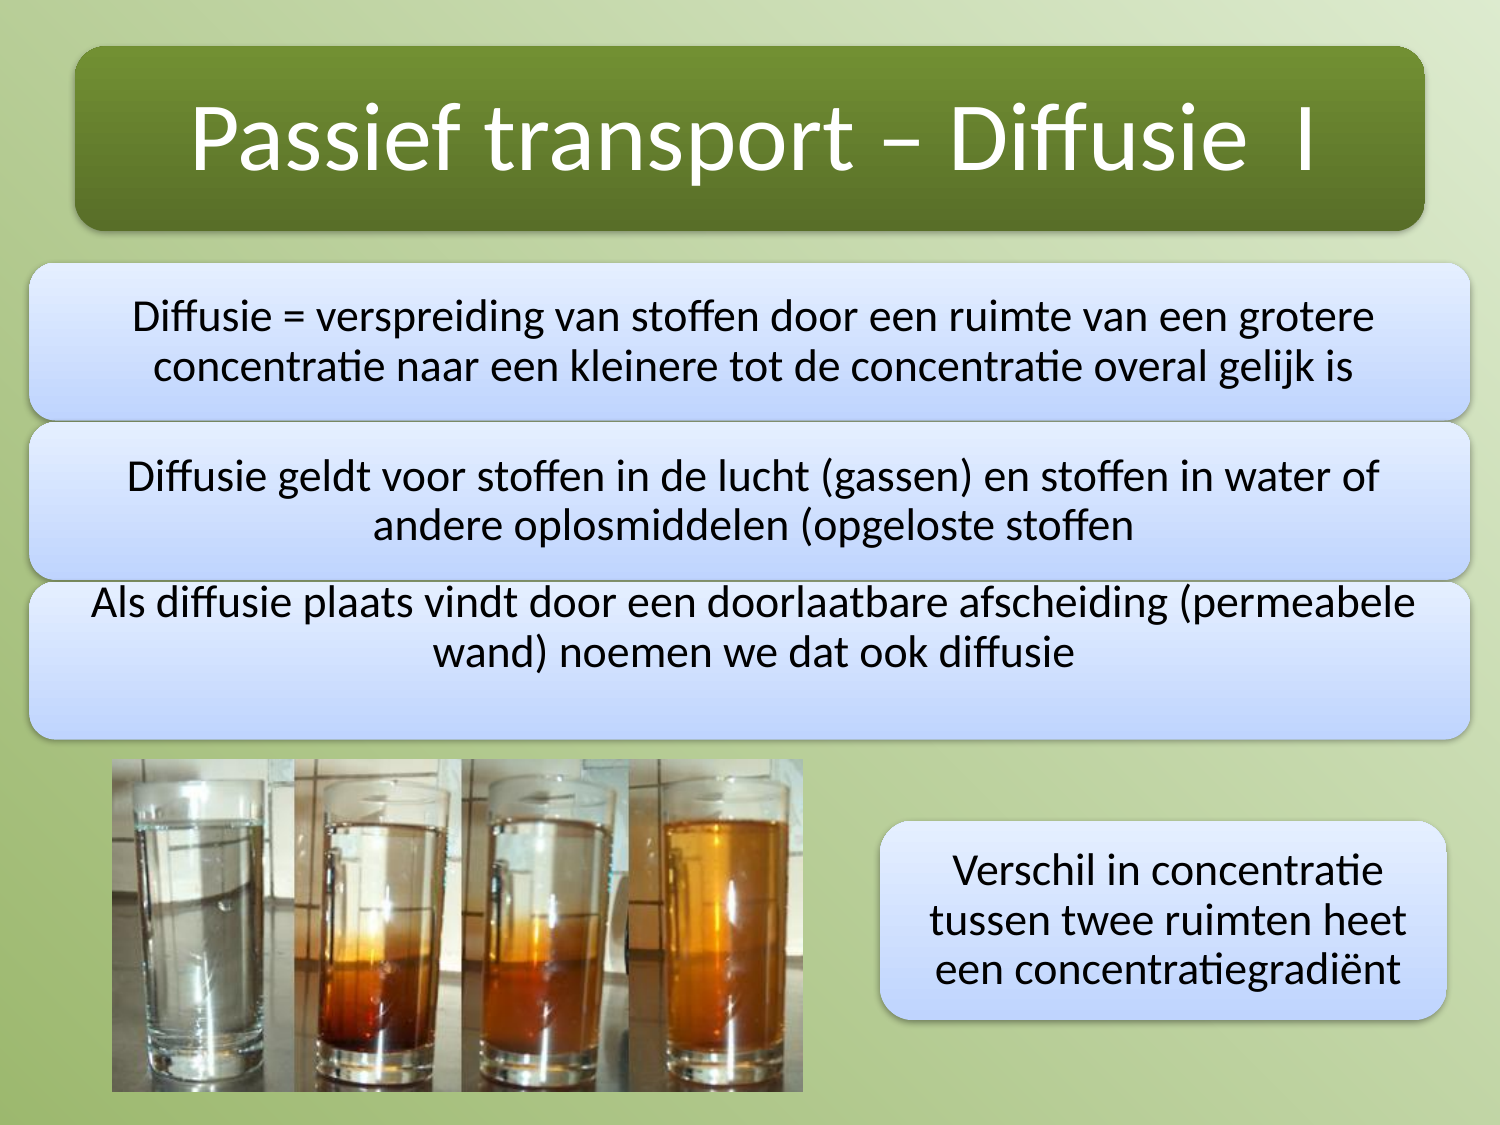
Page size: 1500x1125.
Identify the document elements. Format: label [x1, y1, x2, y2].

picture [111, 759, 803, 1092]
list [29, 262, 1471, 740]
text_box [74, 44, 1426, 233]
text_box [879, 820, 1448, 1031]
